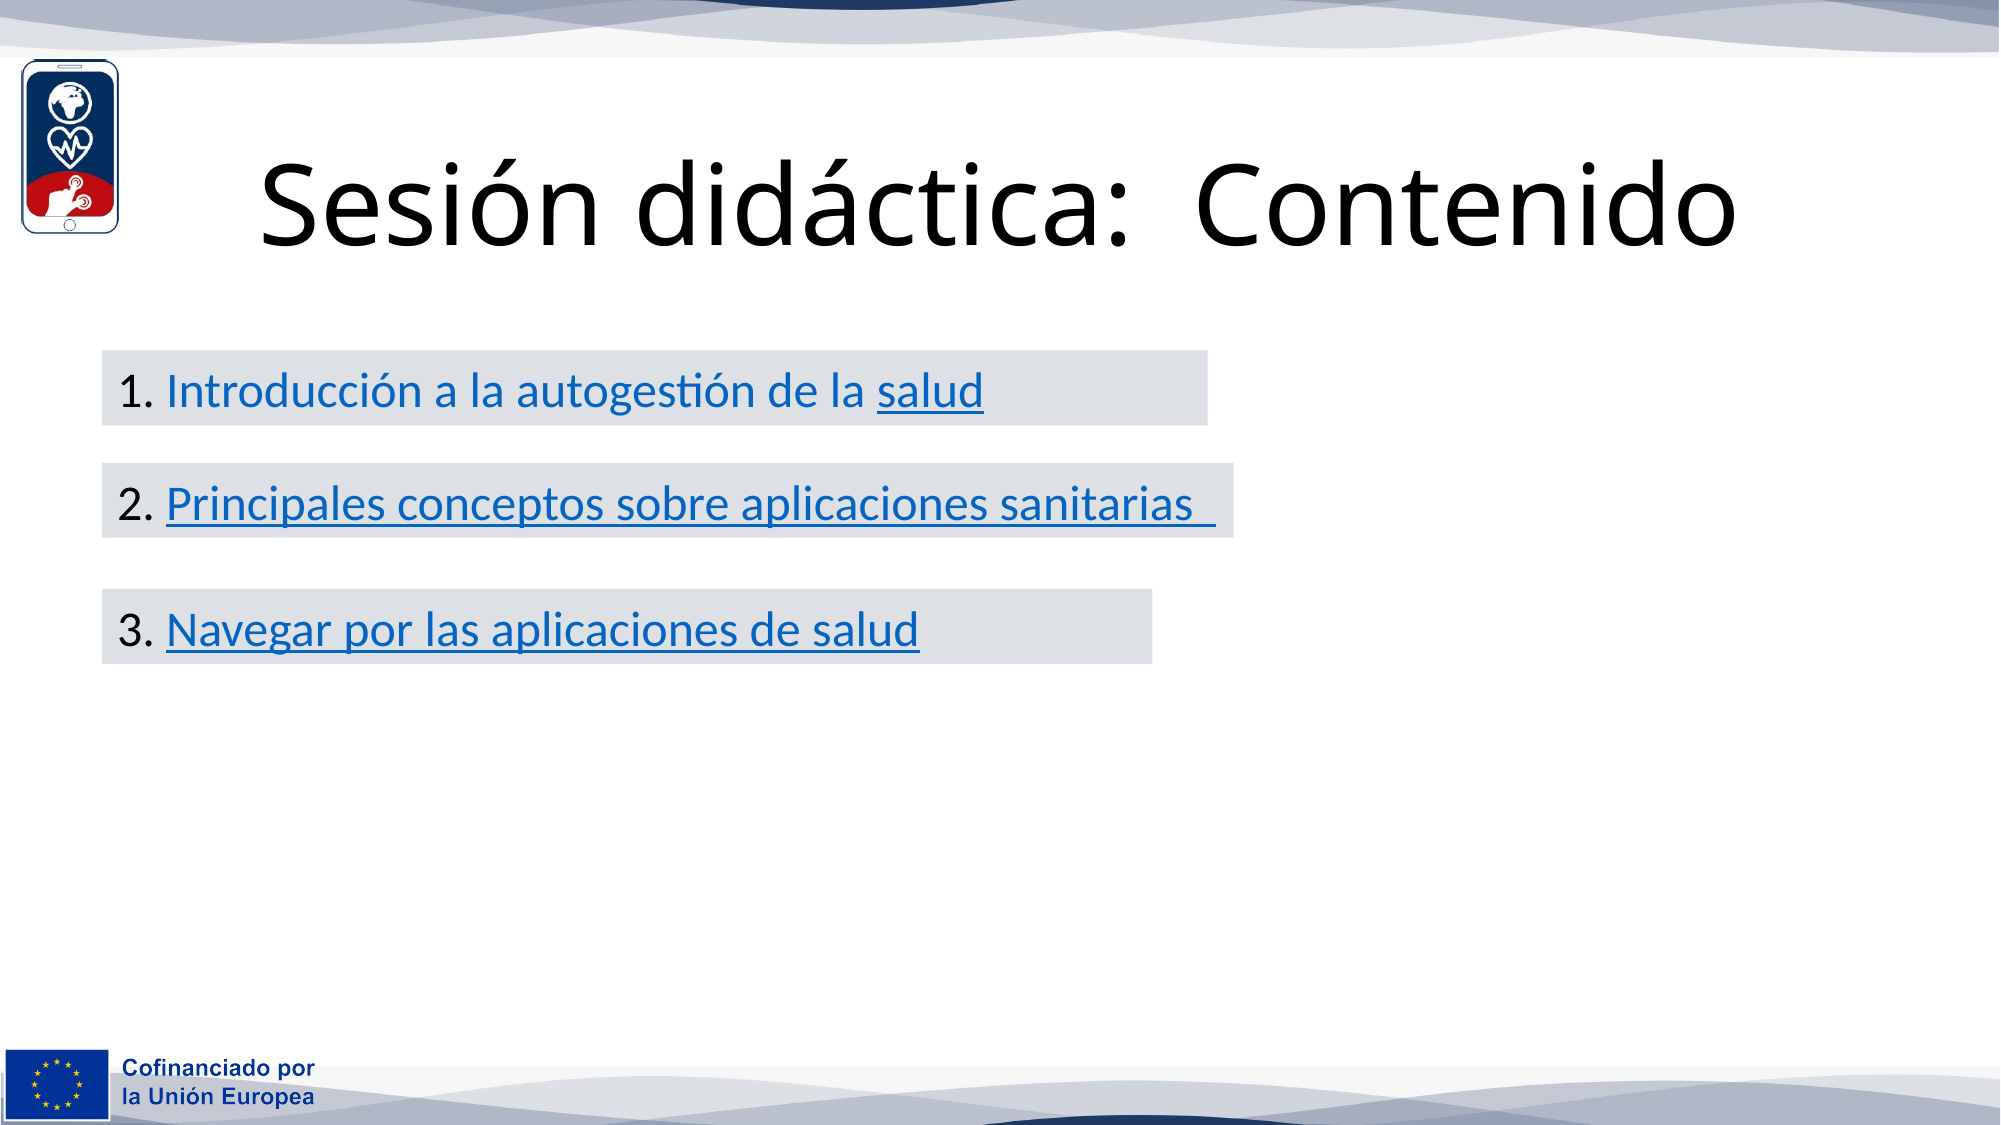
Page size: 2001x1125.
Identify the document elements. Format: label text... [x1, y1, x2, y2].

title Sesión didáctica: Contenido [137, 68, 1863, 278]
text_box 1. Introducción a la autogestión de la salud [102, 350, 1208, 426]
picture [0, 1044, 2001, 1125]
text_box 3. Navegar por las aplicaciones de salud [102, 588, 1153, 664]
picture [21, 59, 119, 234]
picture [0, 0, 1999, 57]
text_box 2. Principales conceptos sobre aplicaciones sanitarias [101, 462, 1234, 538]
